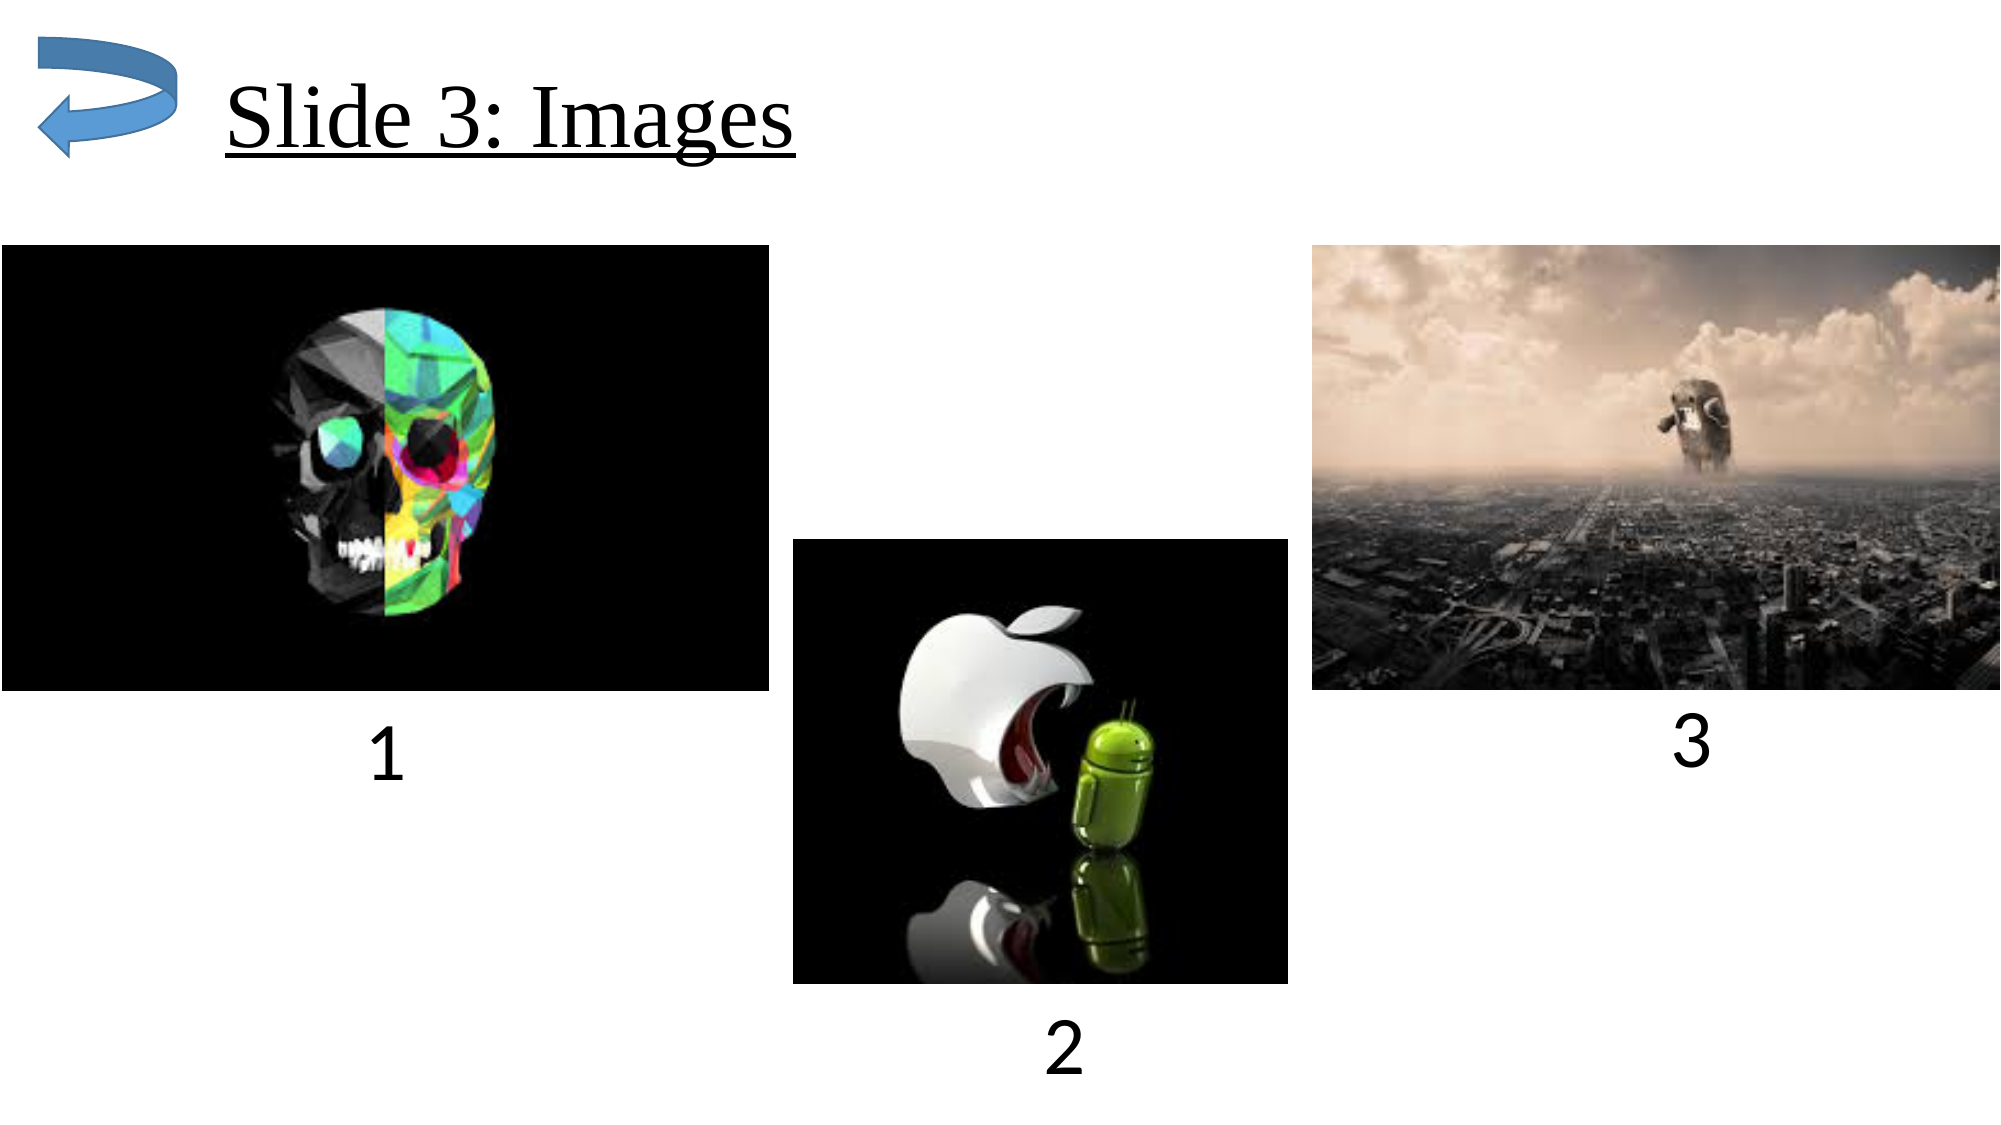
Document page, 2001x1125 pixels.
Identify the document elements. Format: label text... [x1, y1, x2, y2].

picture [792, 539, 1288, 984]
text_box 3 [1656, 690, 1727, 791]
picture [1312, 245, 2000, 690]
text_box 1 [349, 691, 422, 805]
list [2, 245, 769, 691]
text_box [37, 36, 178, 159]
title Slide 3: Images [209, 34, 1935, 202]
text_box 2 [1028, 984, 1116, 1099]
